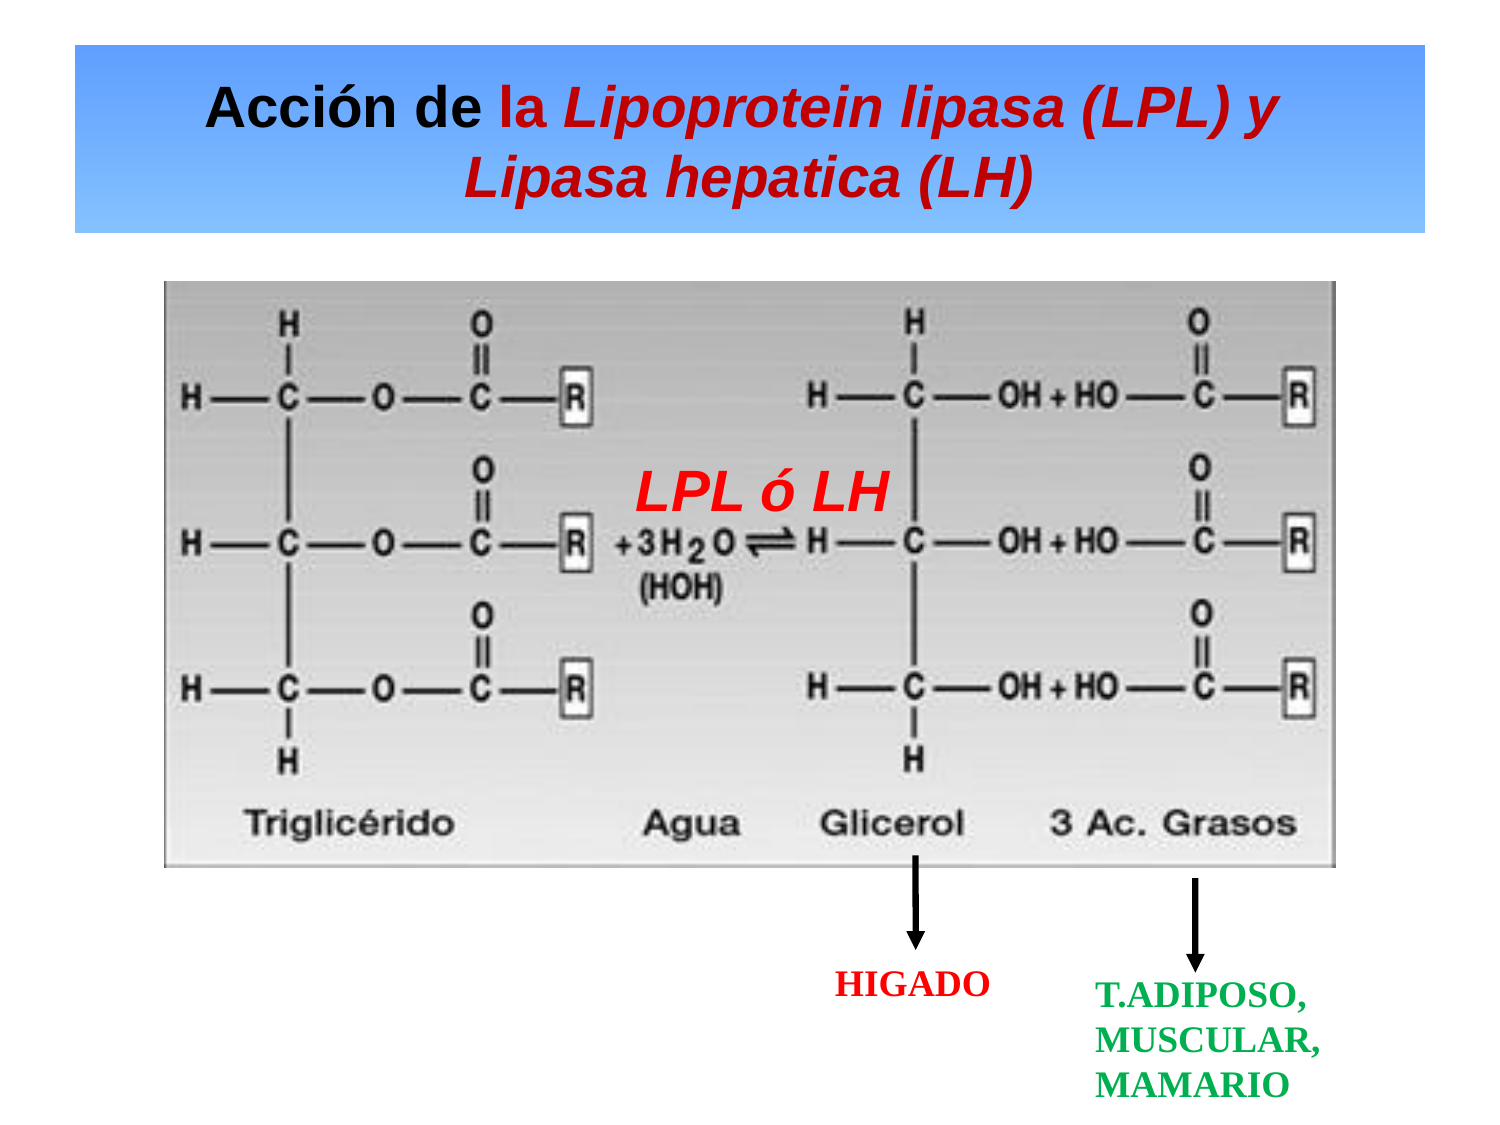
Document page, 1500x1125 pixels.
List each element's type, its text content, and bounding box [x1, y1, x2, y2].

title Acción de la Lipoprotein lipasa (LPL) y Lipasa hepatica (LH) [74, 44, 1426, 233]
picture [163, 280, 1337, 868]
text_box HIGADO [820, 952, 1022, 1012]
text_box [1189, 878, 1202, 973]
text_box [909, 877, 922, 950]
text_box T.ADIPOSO, MUSCULAR, MAMARIO [1080, 962, 1352, 1113]
